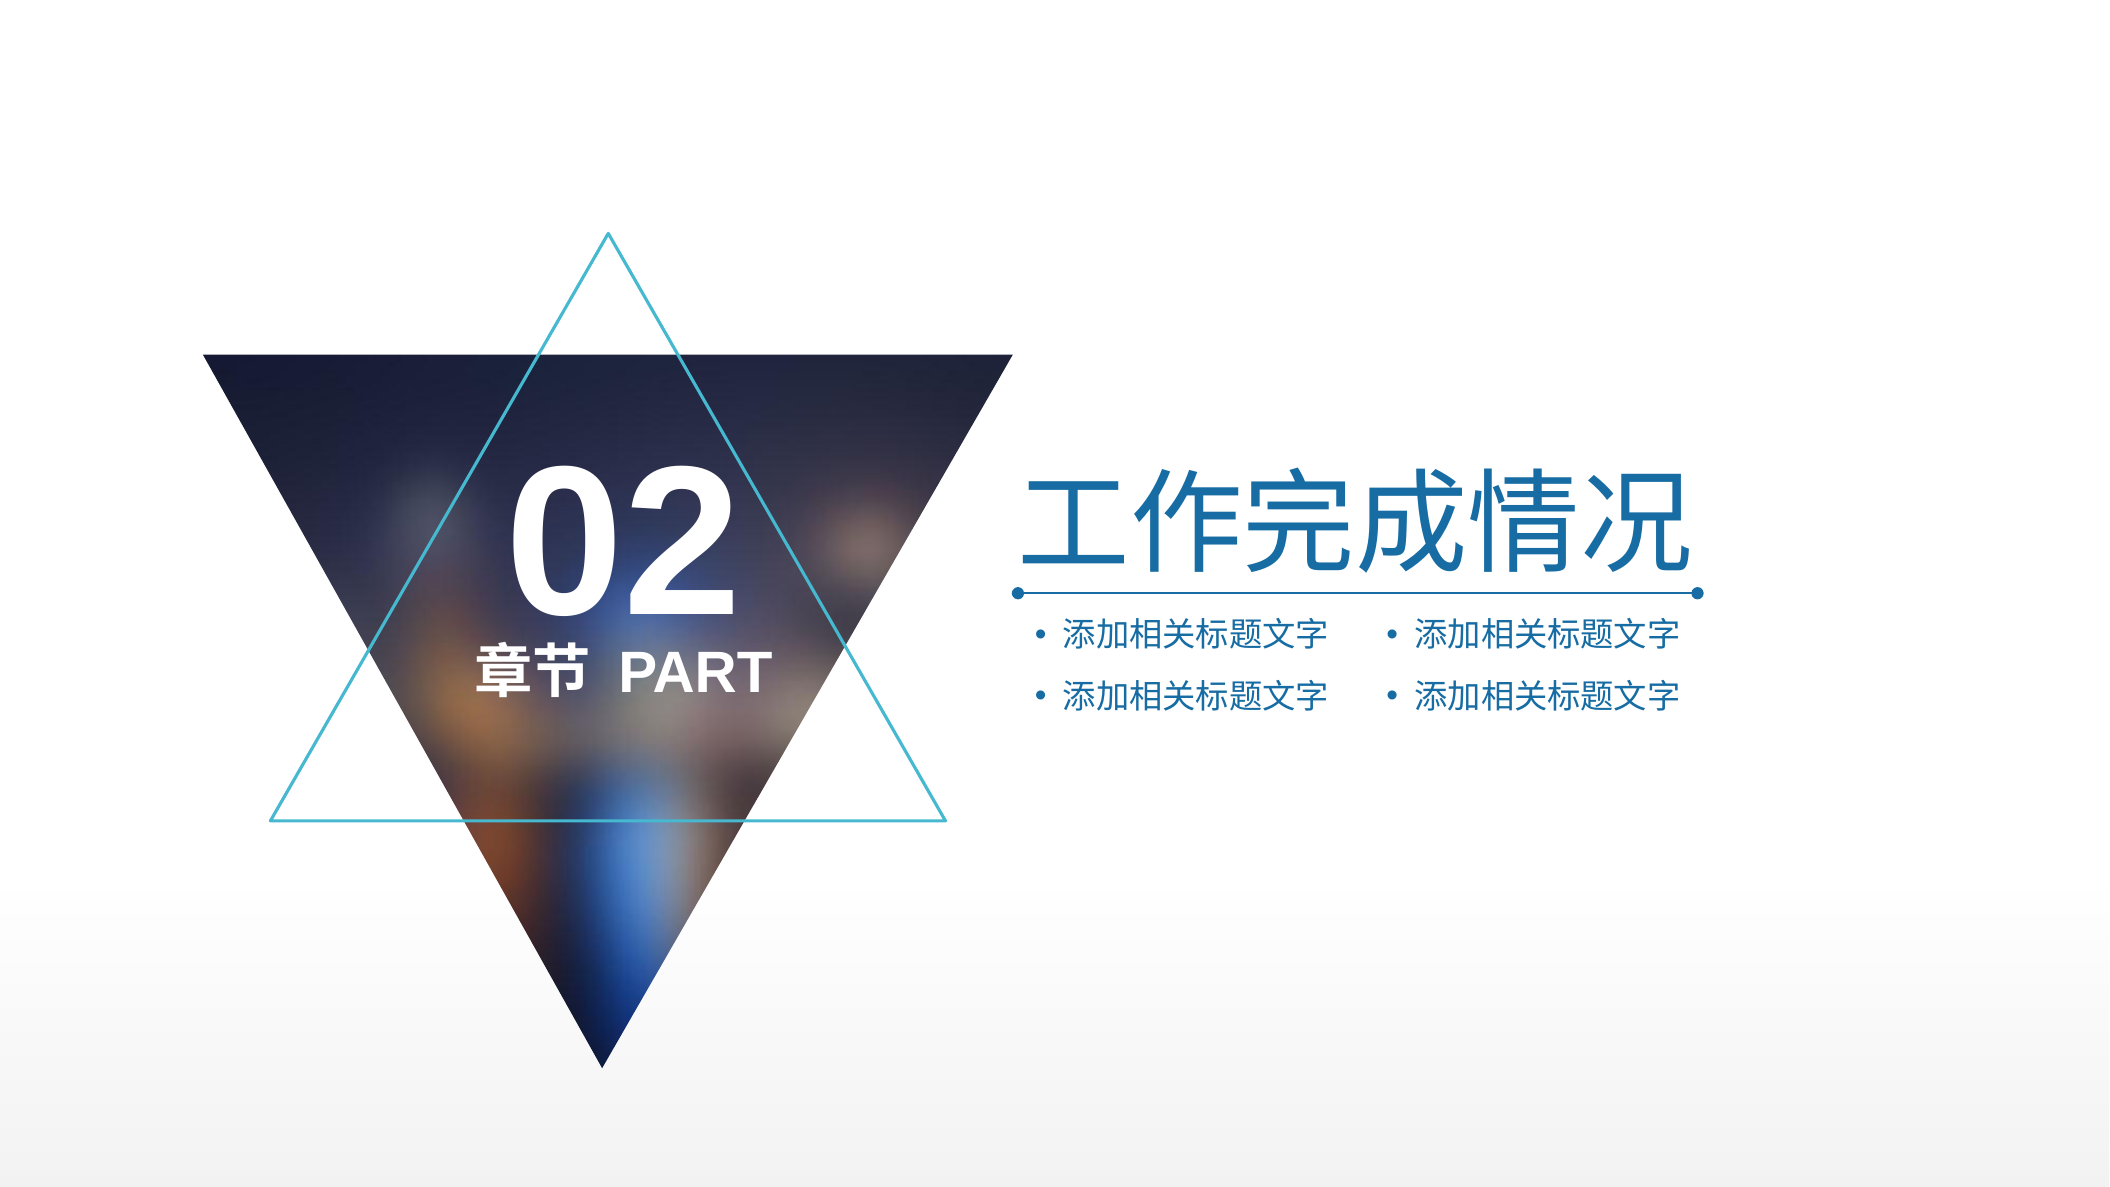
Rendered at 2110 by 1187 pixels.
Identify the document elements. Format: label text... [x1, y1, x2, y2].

text_box 添加相关标题文字 [1019, 667, 1344, 723]
text_box 添加相关标题文字 [1019, 606, 1344, 661]
text_box [511, 233, 705, 401]
text_box [679, 354, 1013, 634]
text_box [202, 354, 538, 634]
text_box 02 [484, 401, 763, 634]
text_box 添加相关标题文字 [1371, 667, 1696, 723]
text_box [463, 821, 745, 1069]
text_box 章节 PART [339, 634, 908, 705]
text_box [377, 449, 484, 634]
text_box 工作完成情况 [1017, 450, 1751, 586]
text_box [763, 502, 839, 634]
text_box 添加相关标题文字 [1371, 606, 1696, 661]
text_box [270, 701, 946, 821]
